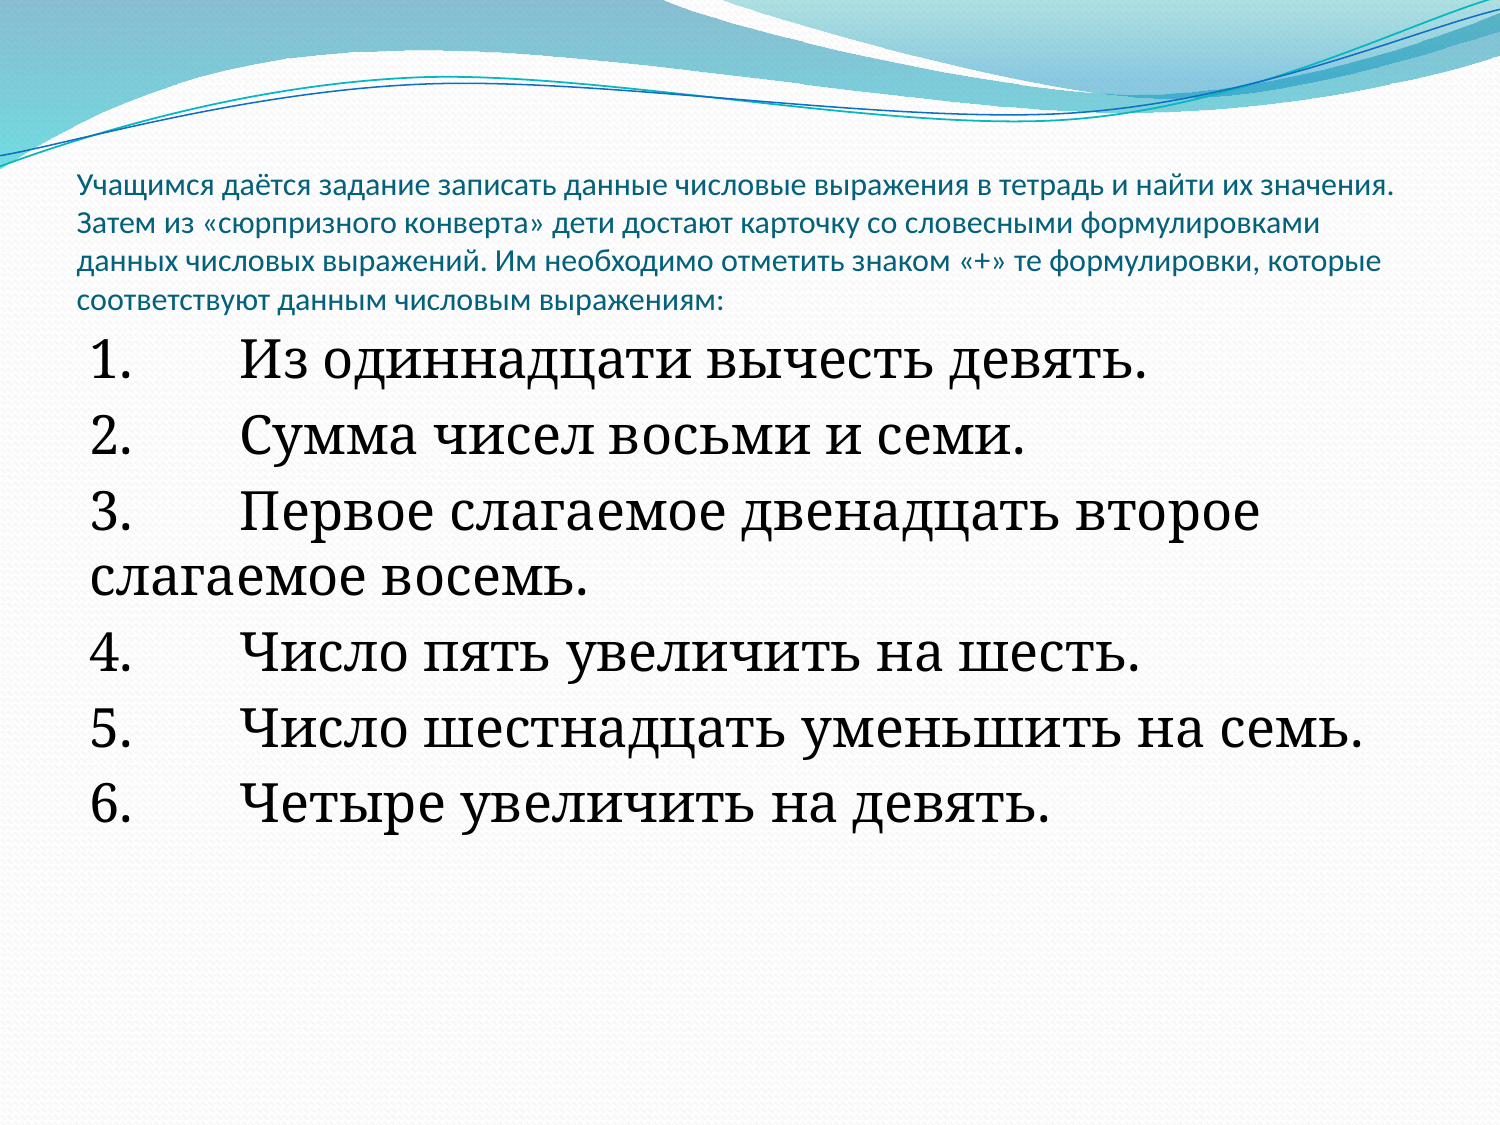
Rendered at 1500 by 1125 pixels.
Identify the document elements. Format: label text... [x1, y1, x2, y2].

title Учащимся даётся задание записать данные числовые выражения в тетрадь и найти их значения. Затем из «сюрпризного конверта» дети достают карточку со словесными формулировками данных числовых выражений. Им необходимо отметить знаком «+» те формулировки, которые соответствуют данным числовым выражениям: [76, 113, 1425, 317]
list 1. Из одиннадцати вычесть девять. 2. Сумма чисел восьми и семи. 3. Первое слагаемое двенадцать второе слагаемое восемь. 4. Число пять увеличить на шесть. 5. Число шестнадцать уменьшить на семь. 6. Четыре увеличить на девять. [75, 317, 1425, 1038]
